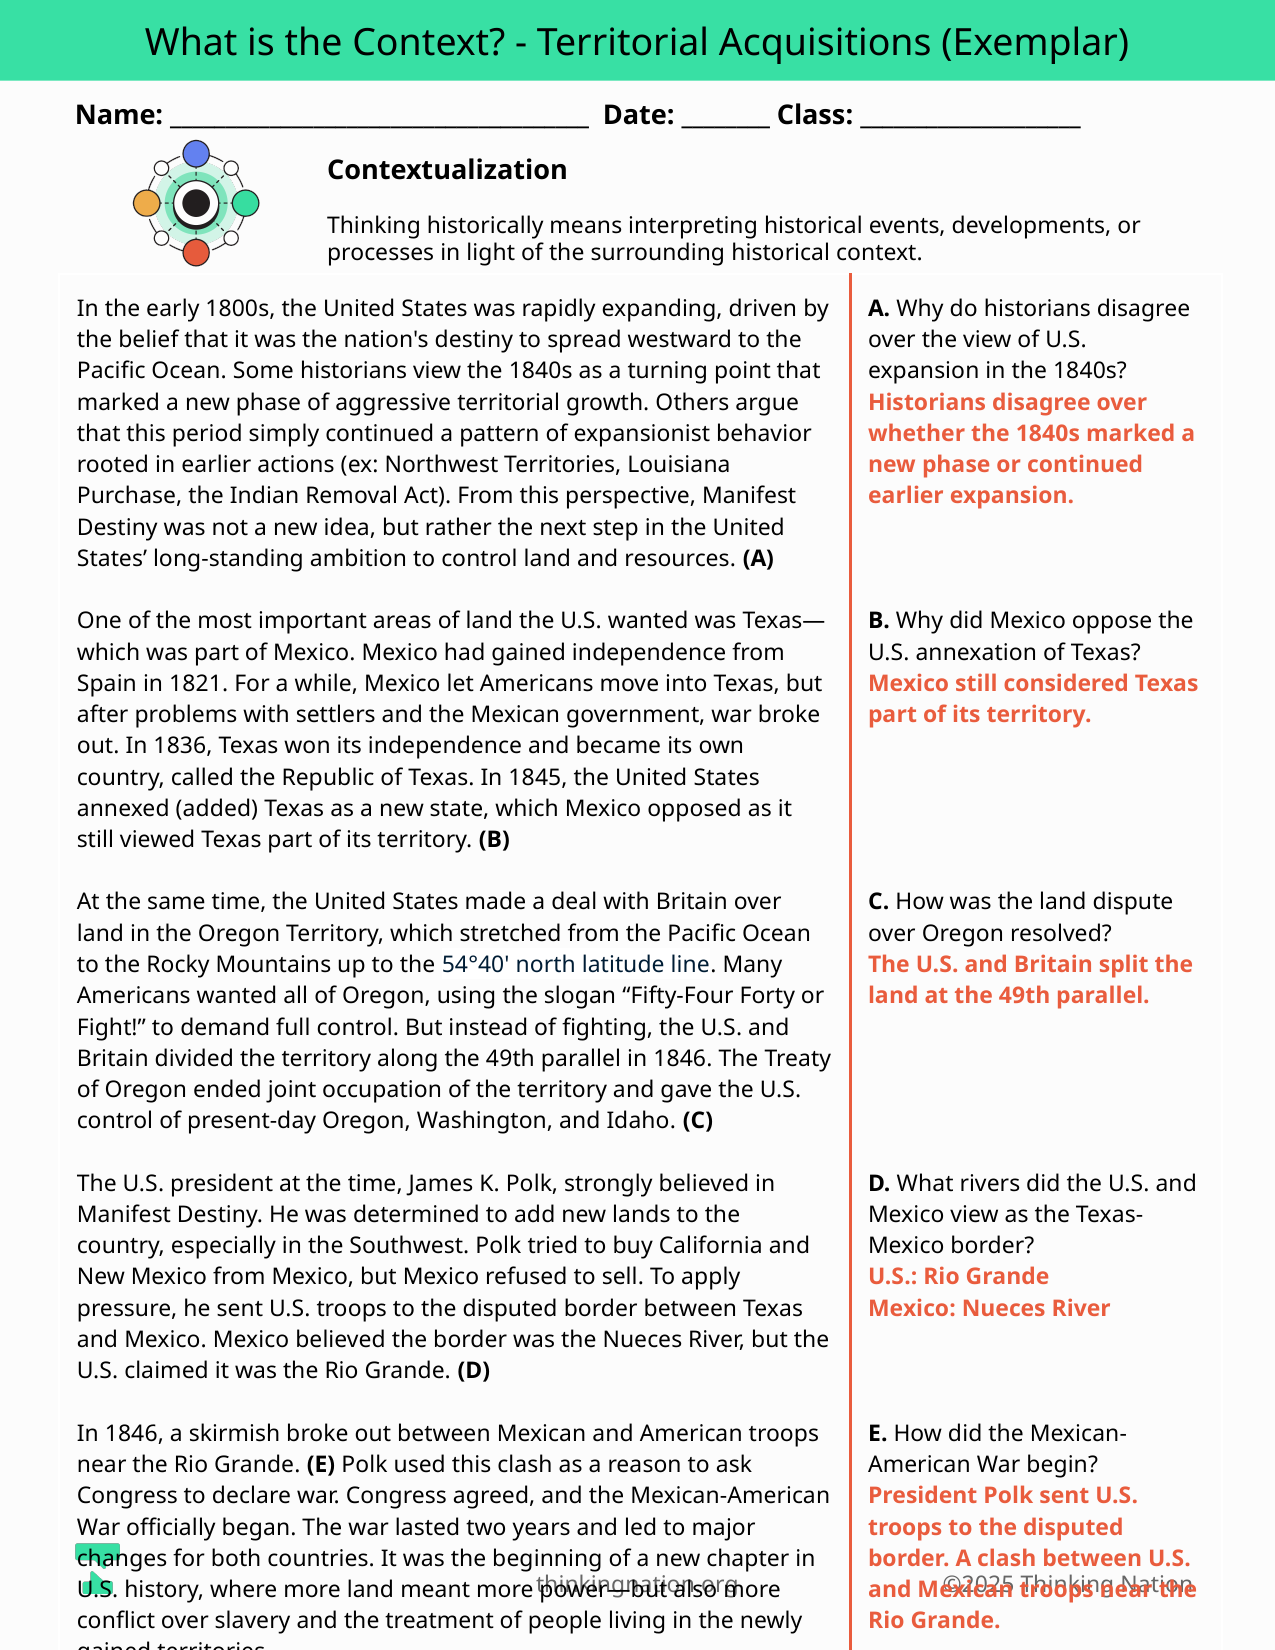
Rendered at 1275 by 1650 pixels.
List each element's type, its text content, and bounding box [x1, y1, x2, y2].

text_box What is the Context? - Territorial Acquisitions (Exemplar) [0, 0, 1275, 81]
text_box Name: ______________________________________ Date: ________ Class: ____________________ [58, 81, 1275, 144]
text_box Contextualization Thinking historically means interpreting historical events, developments, or processes in light of the surrounding historical context. [308, 144, 1201, 262]
table_header In the early 1800s, the United States was rapidly expanding, driven by the belief that it was the nation's destiny to spread westward to the Pacific Ocean. Some historians view the 1840s as a turning point that marked a new phase of aggressive territorial growth. Others argue that this period simply continued a pattern of expansionist behavior rooted in earlier actions (ex: Northwest Territories, Louisiana Purchase, the Indian Removal Act). From this perspective, Manifest Destiny was not a new idea, but rather the next step in the United States’ long-standing ambition to control land and resources. (A) One of the most important areas of land the U.S. wanted was Texas—which was part of Mexico. Mexico had gained independence from Spain in 1821. For a while, Mexico let Americans move into Texas, but after problems with settlers and the Mexican government, war broke out. In 1836, Texas won its independence and became its own country, called the Republic of Texas. In 1845, the United States annexed (added) Texas as a new state, which Mexico opposed as it still viewed Texas part of its territory. (B) At the same time, the United States made a deal with Britain over land in the Oregon Territory, which stretched from the Pacific Ocean to the Rocky Mountains up to the 54°40' north latitude line. Many Americans wanted all of Oregon, using the slogan “Fifty-Four Forty or Fight!” to demand full control. But instead of fighting, the U.S. and Britain divided the territory along the 49th parallel in 1846. The Treaty of Oregon ended joint occupation of the territory and gave the U.S. control of present-day Oregon, Washington, and Idaho. (C) The U.S. president at the time, James K. Polk, strongly believed in Manifest Destiny. He was determined to add new lands to the country, especially in the Southwest. Polk tried to buy California and New Mexico from Mexico, but Mexico refused to sell. To apply pressure, he sent U.S. troops to the disputed border between Texas and Mexico. Mexico believed the border was the Nueces River, but the U.S. claimed it was the Rio Grande. (D) In 1846, a skirmish broke out between Mexican and American troops near the Rio Grande. (E) Polk used this clash as a reason to ask Congress to declare war. Congress agreed, and the Mexican-American War officially began. The war lasted two years and led to major changes for both countries. It was the beginning of a new chapter in U.S. history, where more land meant more power—but also more conflict over slavery and the treatment of people living in the newly gained territories. [60, 275, 849, 1650]
picture [113, 120, 279, 286]
table_header A. Why do historians disagree over the view of U.S. expansion in the 1840s? Historians disagree over whether the 1840s marked a new phase or continued earlier expansion. B. Why did Mexico oppose the U.S. annexation of Texas? Mexico still considered Texas part of its territory. C. How was the land dispute over Oregon resolved? The U.S. and Britain split the land at the 49th parallel. D. What rivers did the U.S. and Mexico view as the Texas-Mexico border? U.S.: Rio Grande Mexico: Nueces River E. How did the Mexican-American War begin? President Polk sent U.S. troops to the disputed border. A clash between U.S. and Mexican troops near the Rio Grande. [852, 275, 1221, 1650]
picture [62, 1533, 133, 1604]
